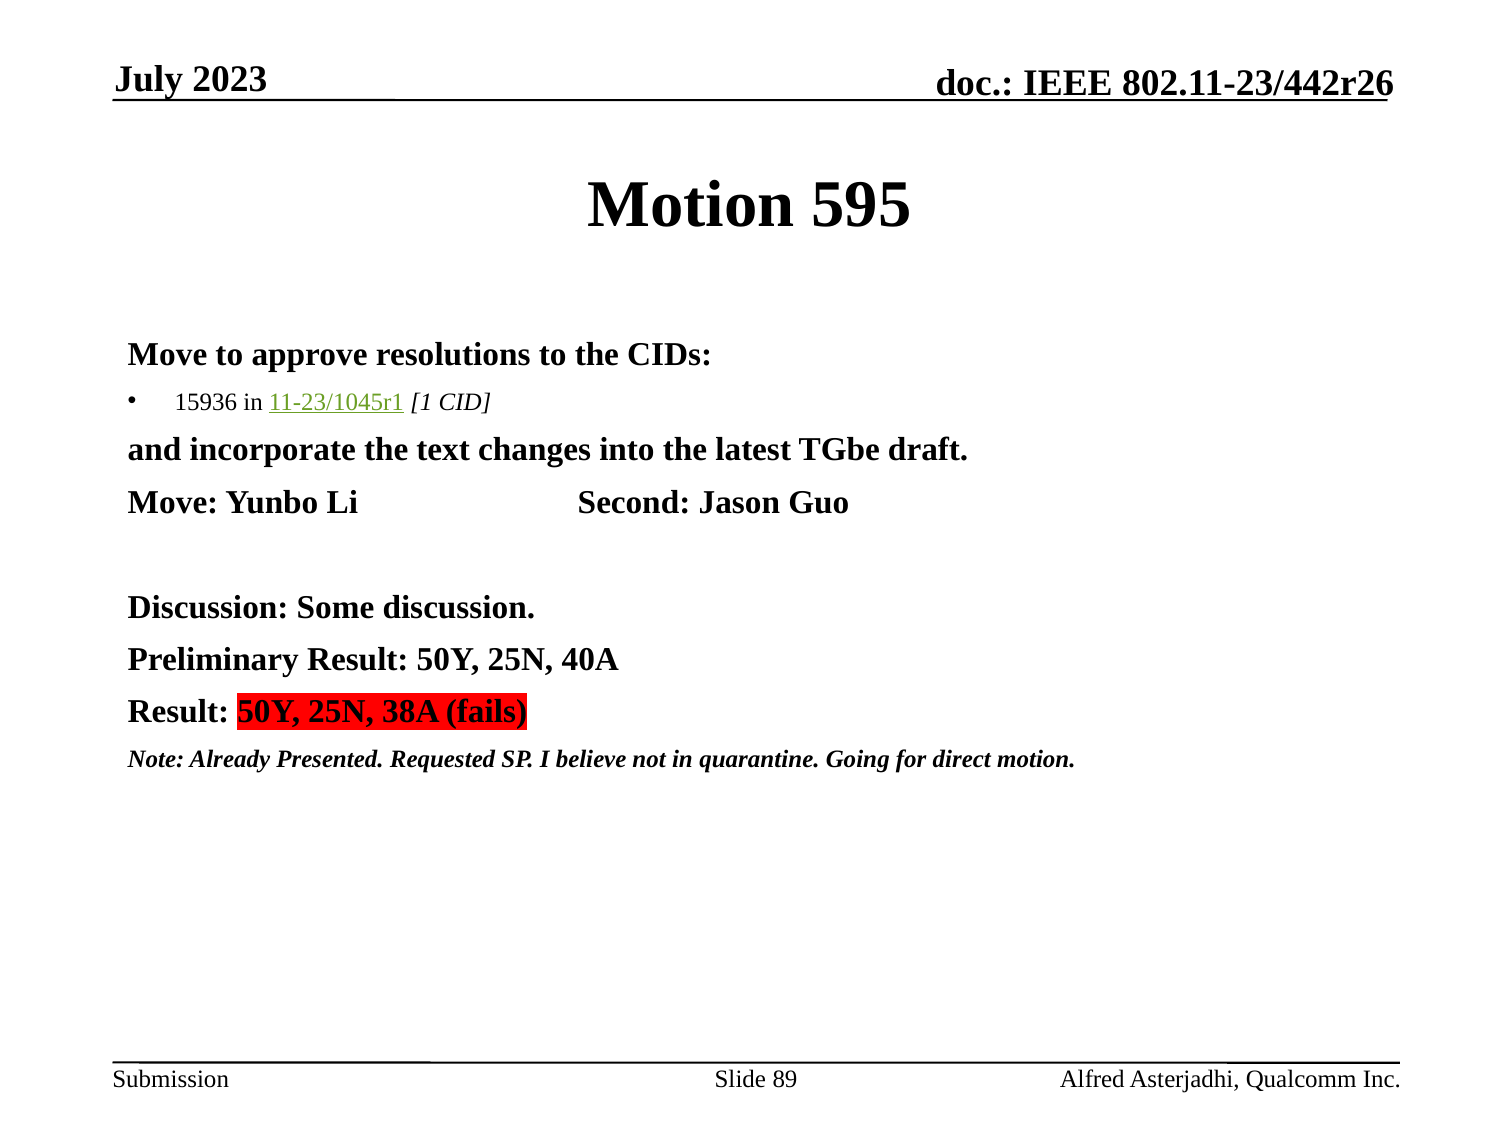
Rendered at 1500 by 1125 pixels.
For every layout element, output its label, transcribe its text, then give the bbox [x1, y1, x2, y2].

footer Alfred Asterjadhi, Qualcomm Inc. [878, 1061, 1402, 1093]
title Motion 595 [112, 112, 1388, 288]
list Move to approve resolutions to the CIDs: 15936 in 11-23/1045r1 [1 CID] and incorporate the text changes into the latest TGbe draft. Move: Yunbo Li Second: Jason Guo Discussion: Some discussion. Preliminary Result: 50Y, 25N, 40A Result: 50Y, 25N, 38A (fails) Note: Already Presented. Requested SP. I believe not in quarantine. Going for direct motion. [112, 324, 1388, 1063]
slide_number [114, 54, 423, 100]
slide_number Slide 89 [712, 1061, 800, 1123]
